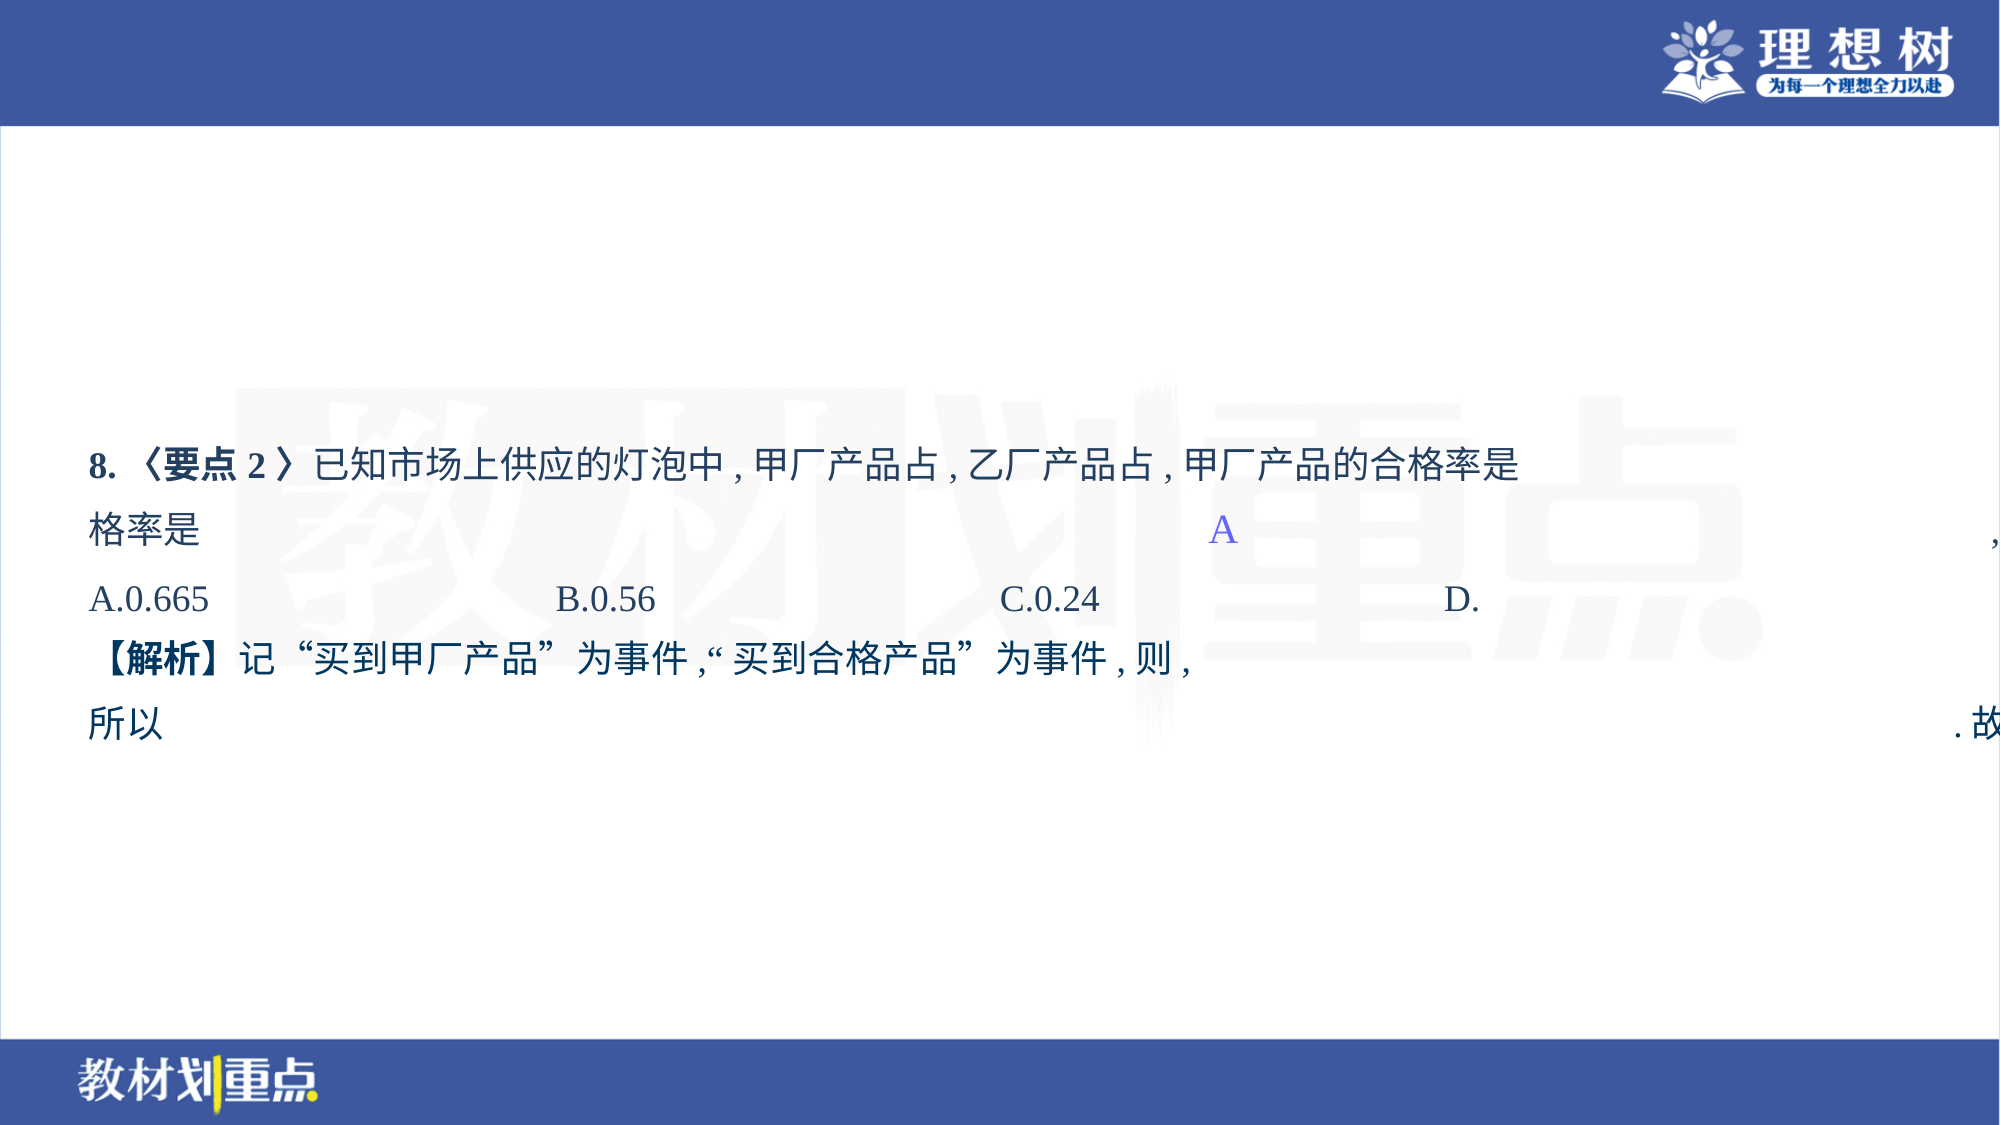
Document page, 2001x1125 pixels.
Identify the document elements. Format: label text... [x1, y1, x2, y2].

picture [1993, 715, 2000, 727]
text_box A [1193, 499, 1254, 550]
picture [0, 0, 2000, 1125]
picture [1977, 725, 1985, 733]
